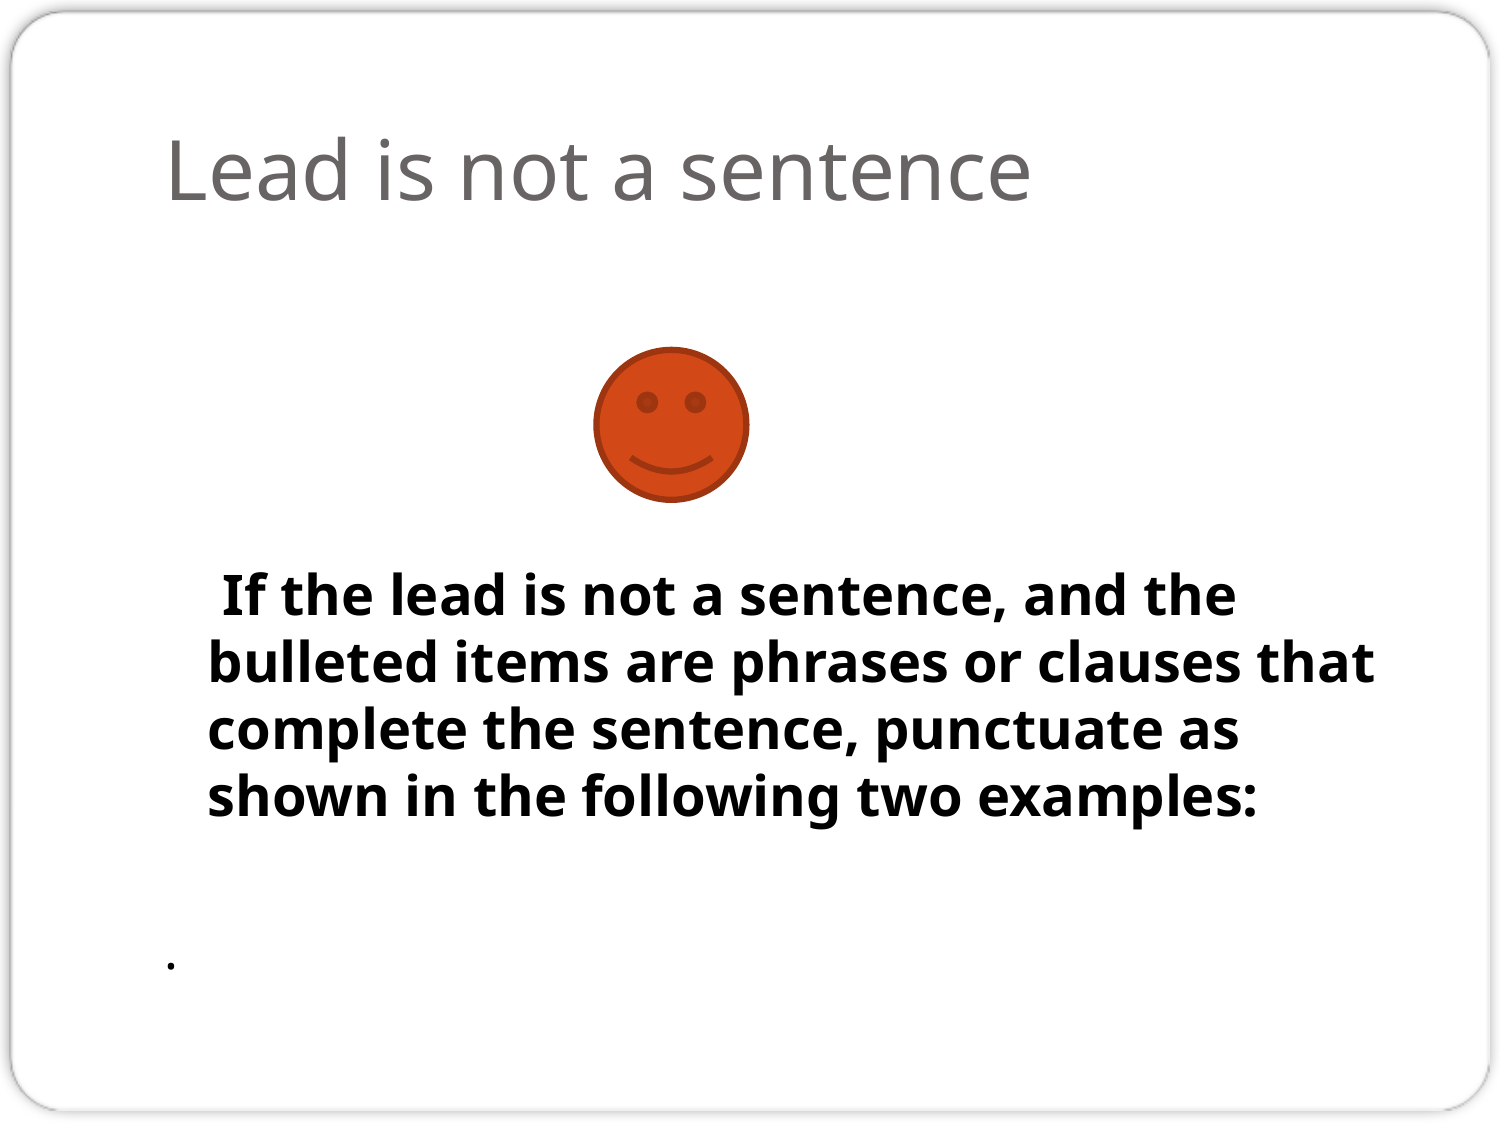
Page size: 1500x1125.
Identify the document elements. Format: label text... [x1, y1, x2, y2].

title Lead is not a sentence [150, 45, 1425, 233]
list If the lead is not a sentence, and the bulleted items are phrases or clauses that complete the sentence, punctuate as shown in the following two examples: . [150, 237, 1425, 988]
text_box [593, 346, 750, 503]
